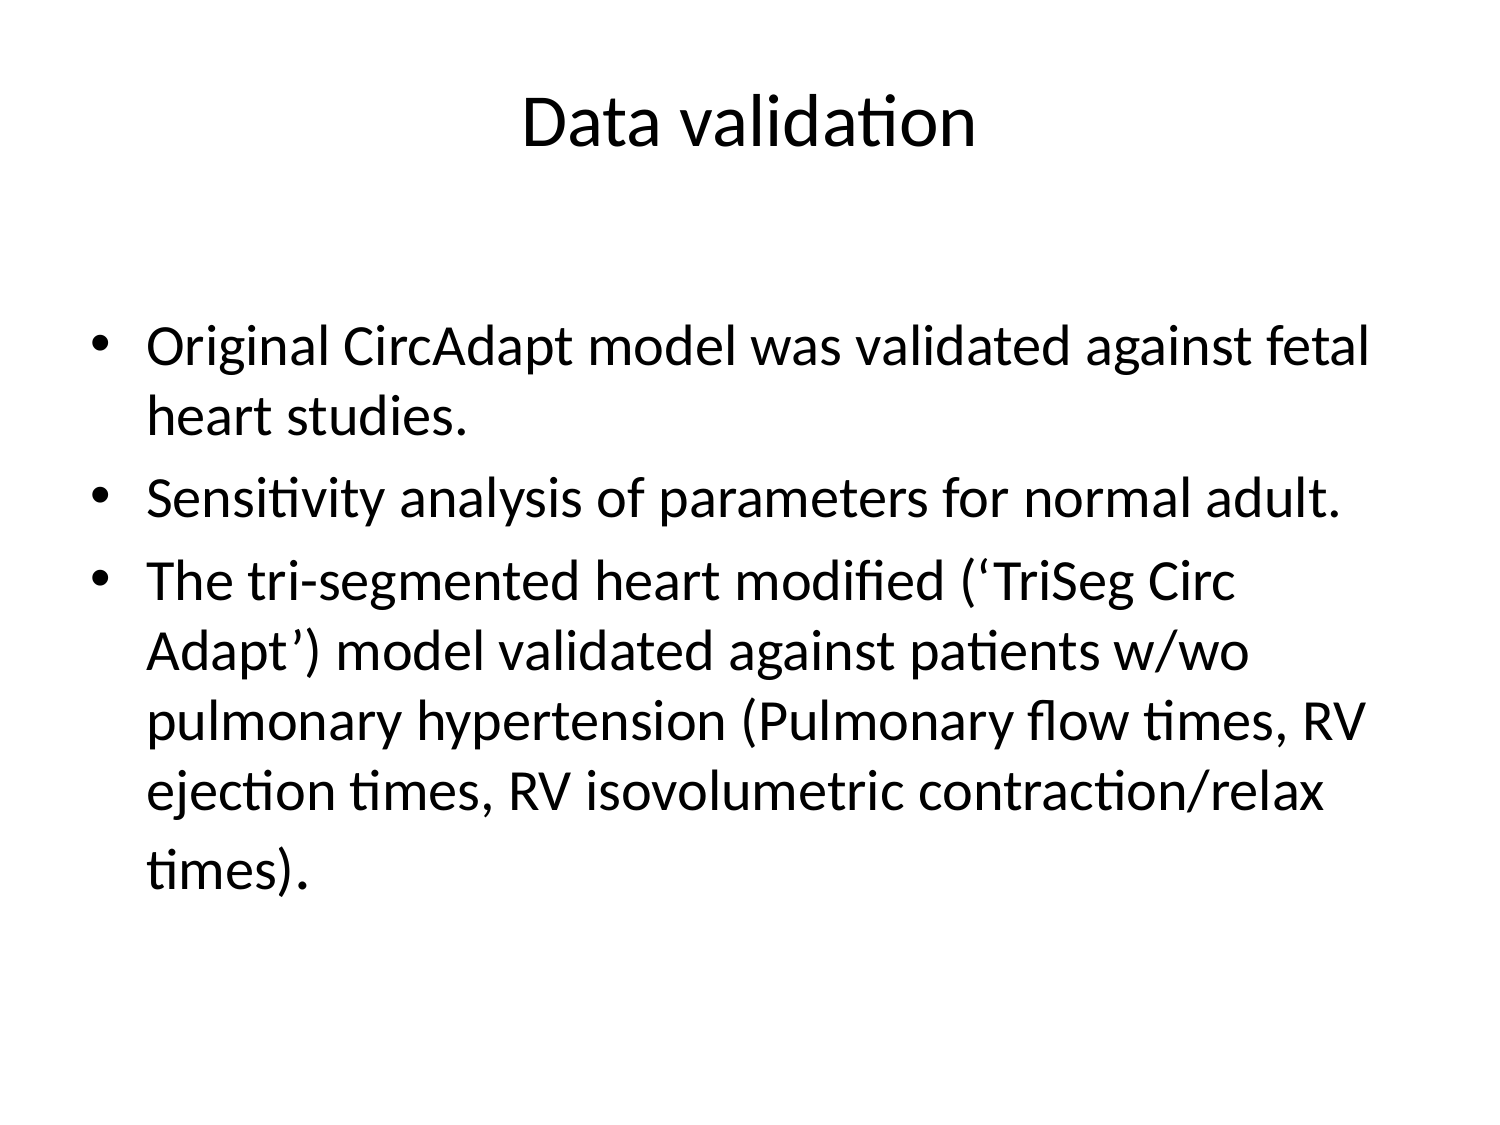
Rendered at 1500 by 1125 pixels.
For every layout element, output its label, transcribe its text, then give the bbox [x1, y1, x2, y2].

title Data validation [75, 45, 1425, 188]
list Original CircAdapt model was validated against fetal heart studies. Sensitivity analysis of parameters for normal adult. The tri-segmented heart modified (‘TriSeg Circ Adapt’) model validated against patients w/wo pulmonary hypertension (Pulmonary flow times, RV ejection times, RV isovolumetric contraction/relax times). [75, 299, 1425, 1005]
